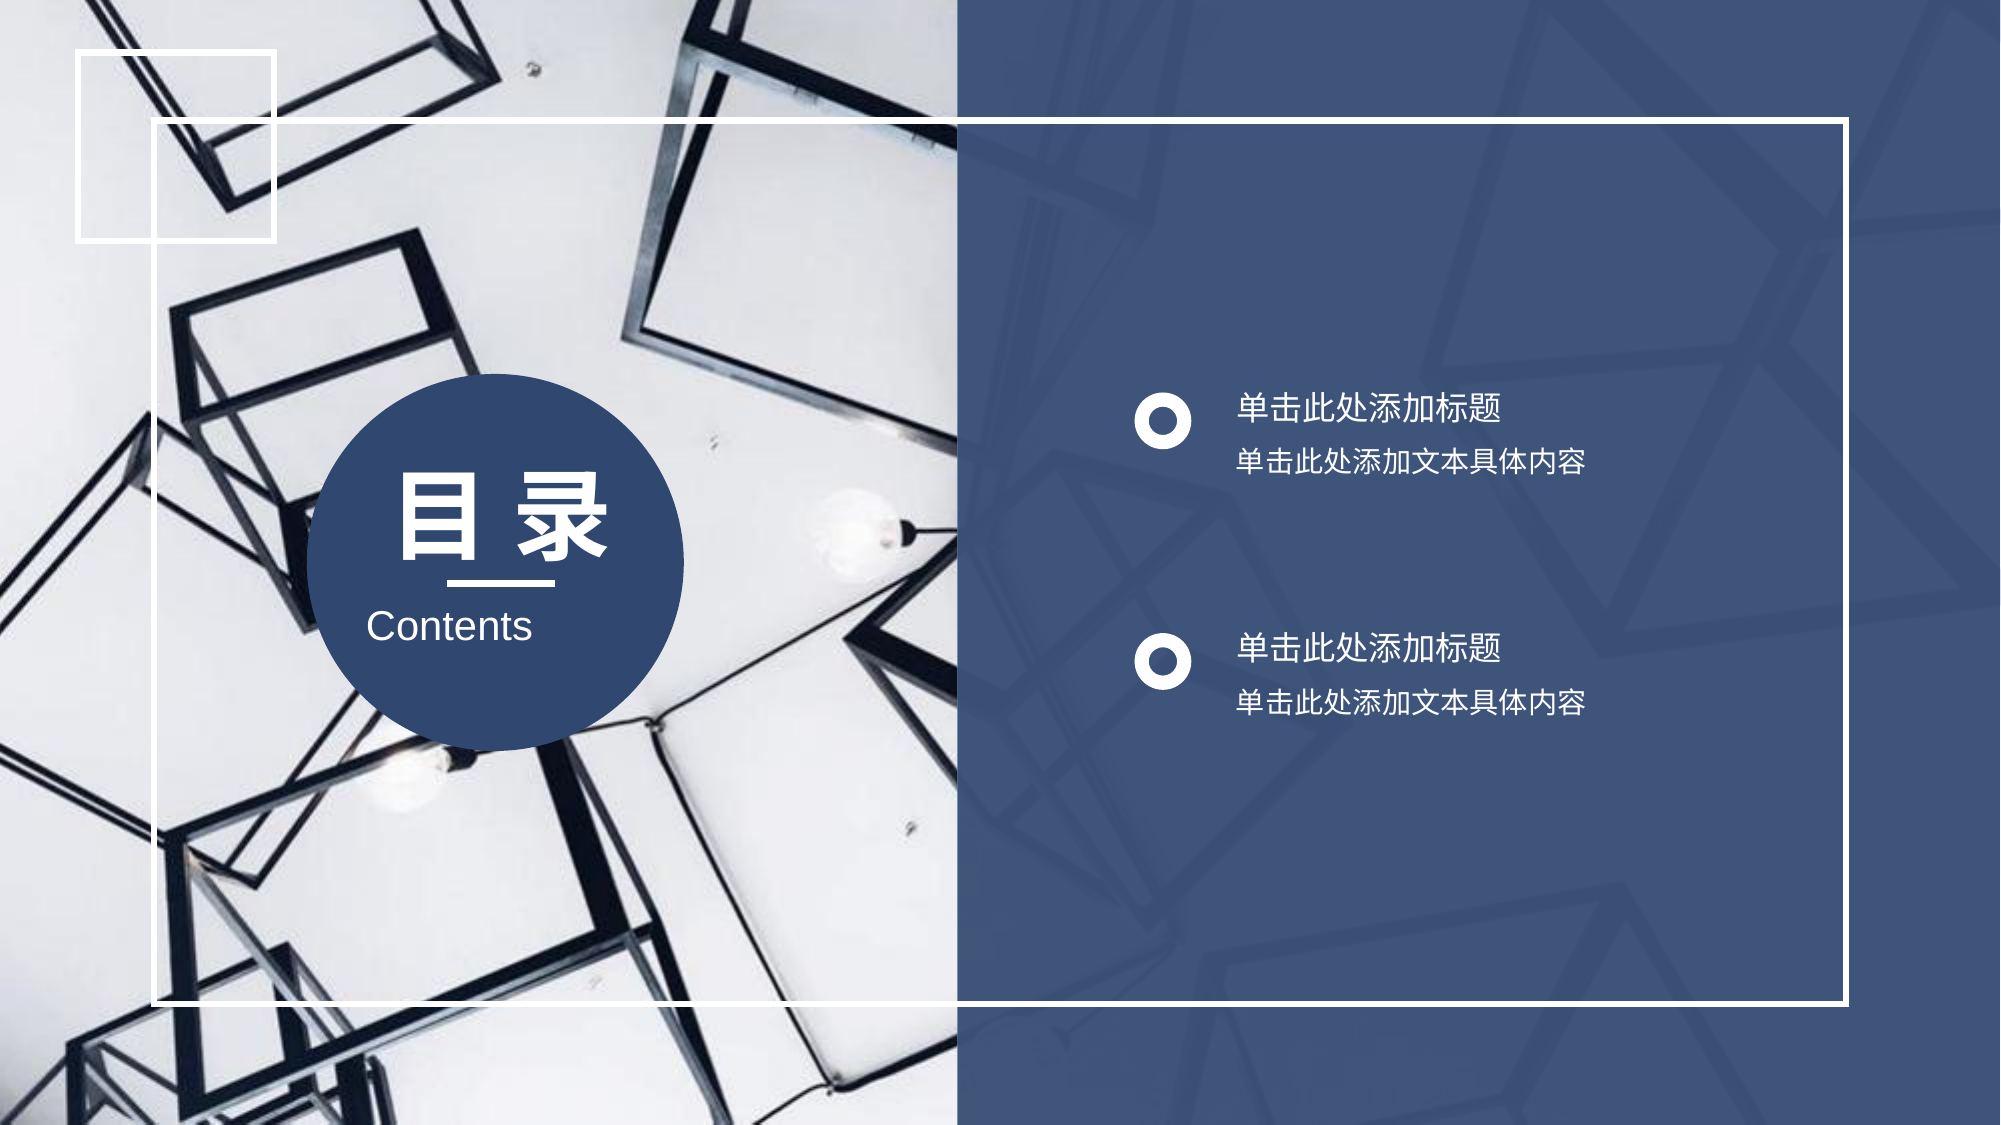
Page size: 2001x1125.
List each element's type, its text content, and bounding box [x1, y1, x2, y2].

text_box [1133, 632, 1193, 691]
text_box Contents [351, 591, 651, 657]
picture [157, 124, 957, 1001]
text_box [347, 372, 644, 444]
text_box 单击此处添加标题 [1221, 618, 1600, 675]
text_box 目 录 [295, 444, 707, 581]
picture [0, 0, 957, 1125]
text_box 单击此处添加标题 [1221, 377, 1600, 435]
picture [157, 124, 271, 238]
text_box 单击此处添加文本具体内容 [1221, 676, 1633, 751]
text_box 单击此处添加文本具体内容 [1221, 436, 1633, 511]
picture [81, 56, 271, 238]
text_box [306, 581, 684, 752]
text_box [1133, 391, 1193, 451]
